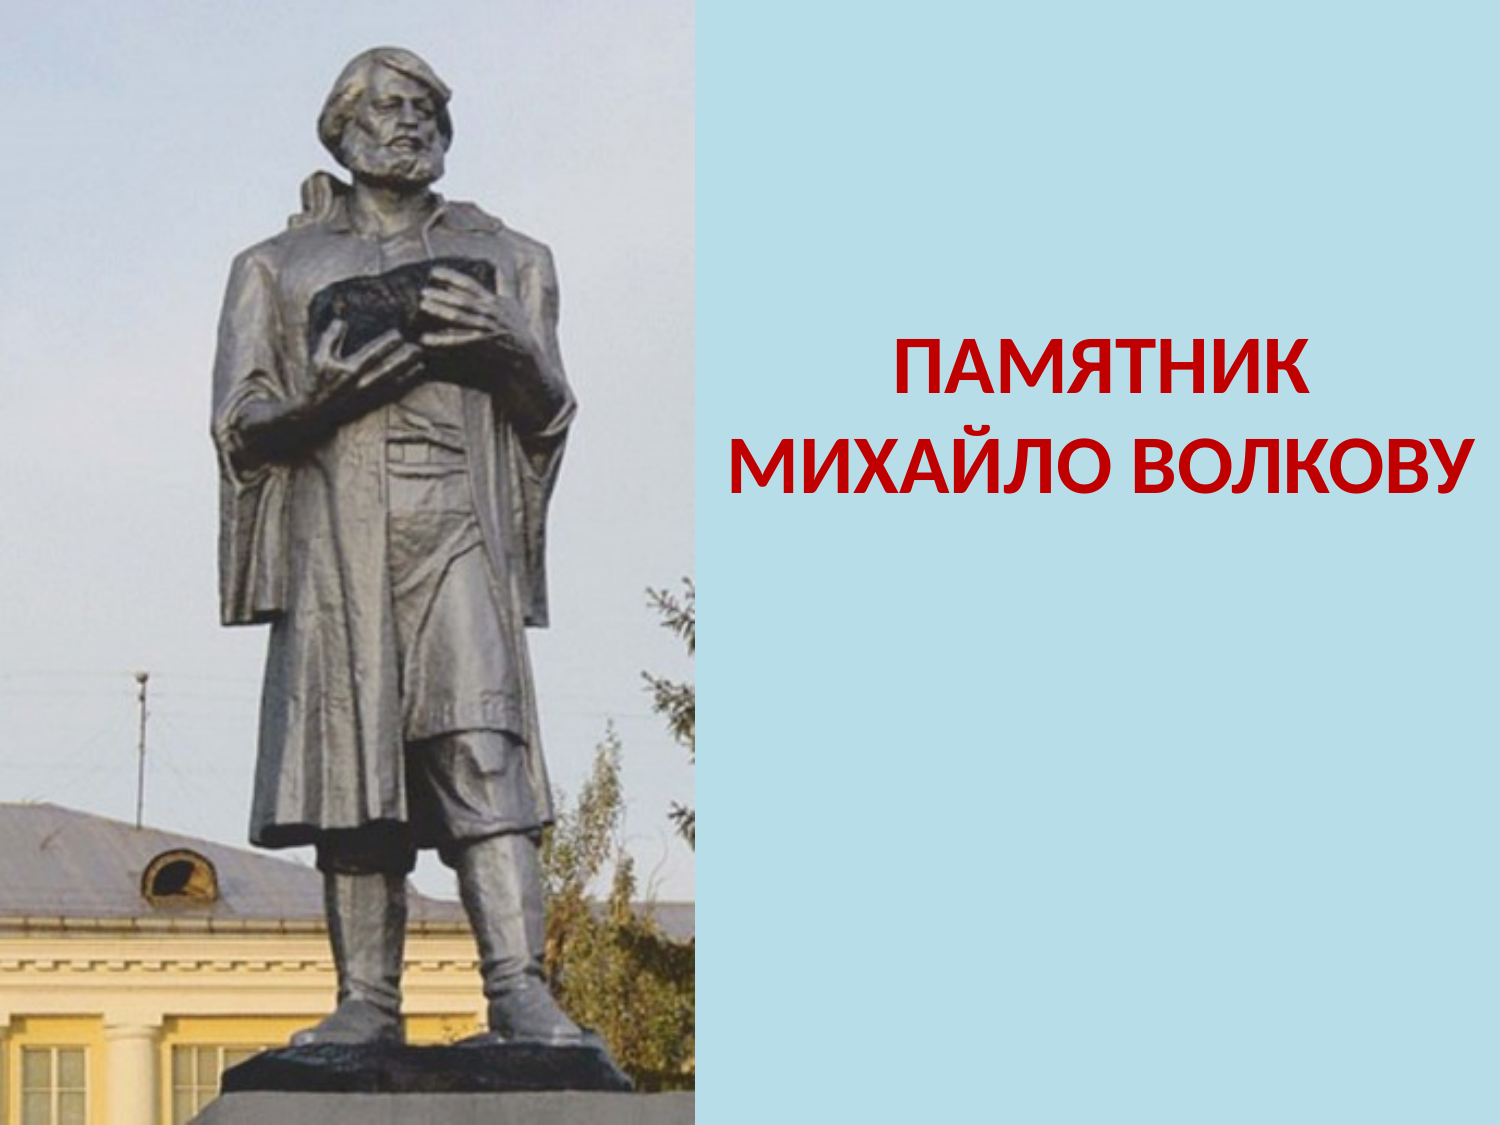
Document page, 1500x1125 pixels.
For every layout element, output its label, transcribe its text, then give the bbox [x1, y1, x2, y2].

text_box ПАМЯТНИК МИХАЙЛО ВОЛКОВУ [702, 302, 1500, 518]
picture [0, 0, 695, 1125]
